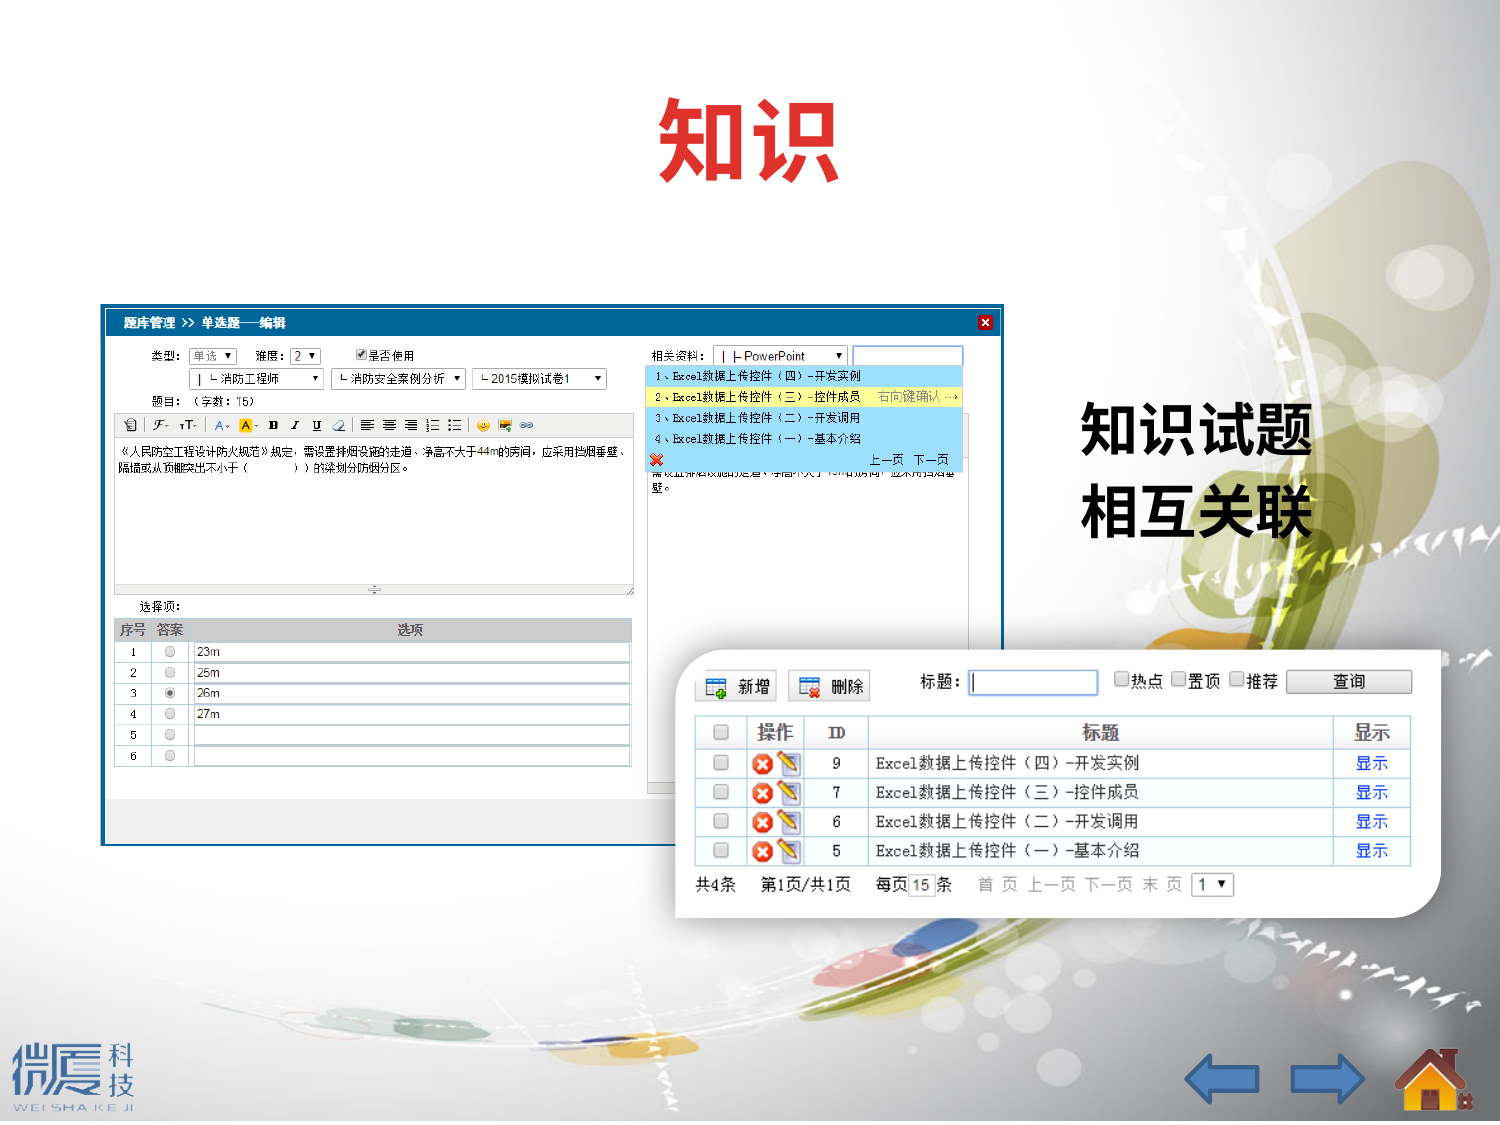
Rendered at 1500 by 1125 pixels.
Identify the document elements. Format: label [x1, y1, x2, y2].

text_box [1186, 1039, 1485, 1118]
list [74, 262, 1426, 1006]
picture [0, 0, 1500, 1125]
